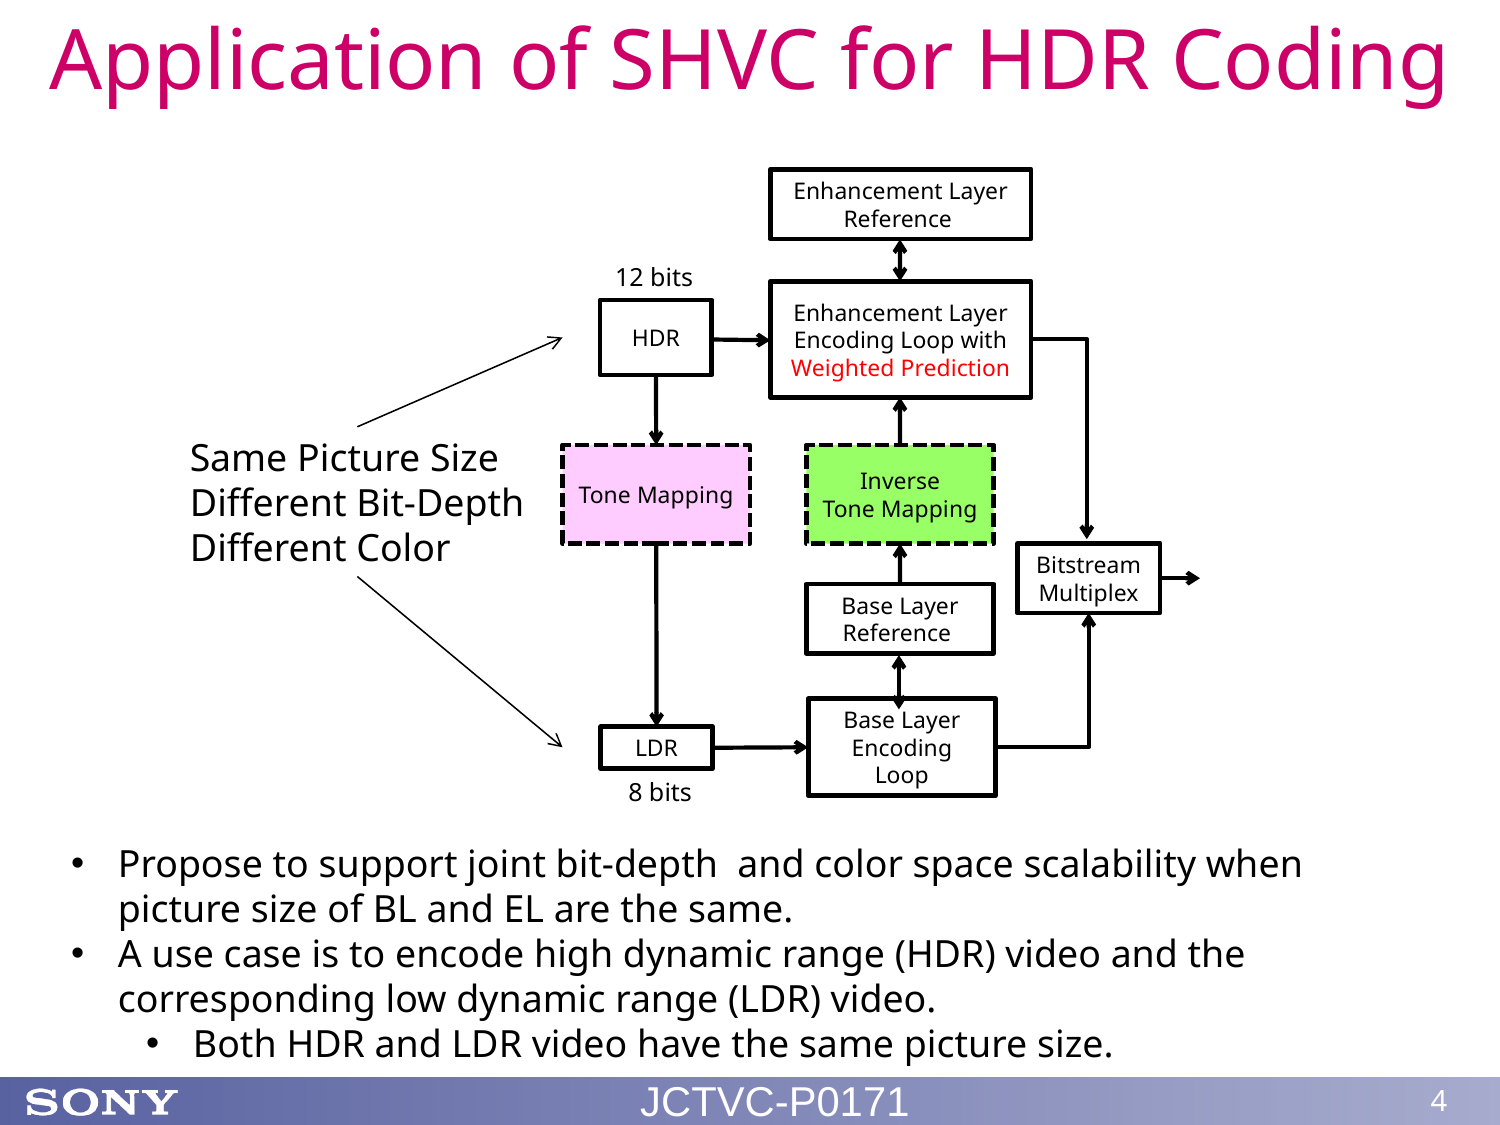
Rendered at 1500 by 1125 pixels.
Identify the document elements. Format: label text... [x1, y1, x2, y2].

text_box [1031, 339, 1088, 540]
text_box Enhancement Layer Reference [770, 169, 1032, 239]
text_box Enhancement Layer Encoding Loop with Weighted Prediction [770, 281, 1032, 398]
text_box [995, 613, 1090, 748]
text_box Base Layer Encoding Loop [808, 698, 996, 796]
text_box Base Layer Reference [806, 583, 994, 654]
text_box LDR [600, 726, 713, 769]
picture [26, 1088, 178, 1116]
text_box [357, 337, 563, 427]
text_box Same Picture Size Different Bit-Depth Different Color [175, 426, 540, 577]
text_box 12 bits [600, 254, 708, 300]
title Application of SHVC for HDR Coding [0, 0, 1500, 165]
text_box 8 bits [607, 768, 707, 814]
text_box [357, 578, 563, 748]
text_box Inverse Tone Mapping [806, 445, 994, 544]
text_box Tone Mapping [562, 445, 750, 544]
slide_number 4 [1149, 1074, 1463, 1125]
text_box Bitstream Multiplex [1017, 543, 1161, 613]
text_box HDR [600, 299, 712, 375]
text_box Propose to support joint bit-depth and color space scalability when picture size of BL and EL are the same. A use case is to encode high dynamic range (HDR) video and the corresponding low dynamic range (LDR) video. Both HDR and LDR video have the same picture size. [56, 832, 1407, 1069]
footer JCTVC-P0171 [537, 1074, 1013, 1125]
